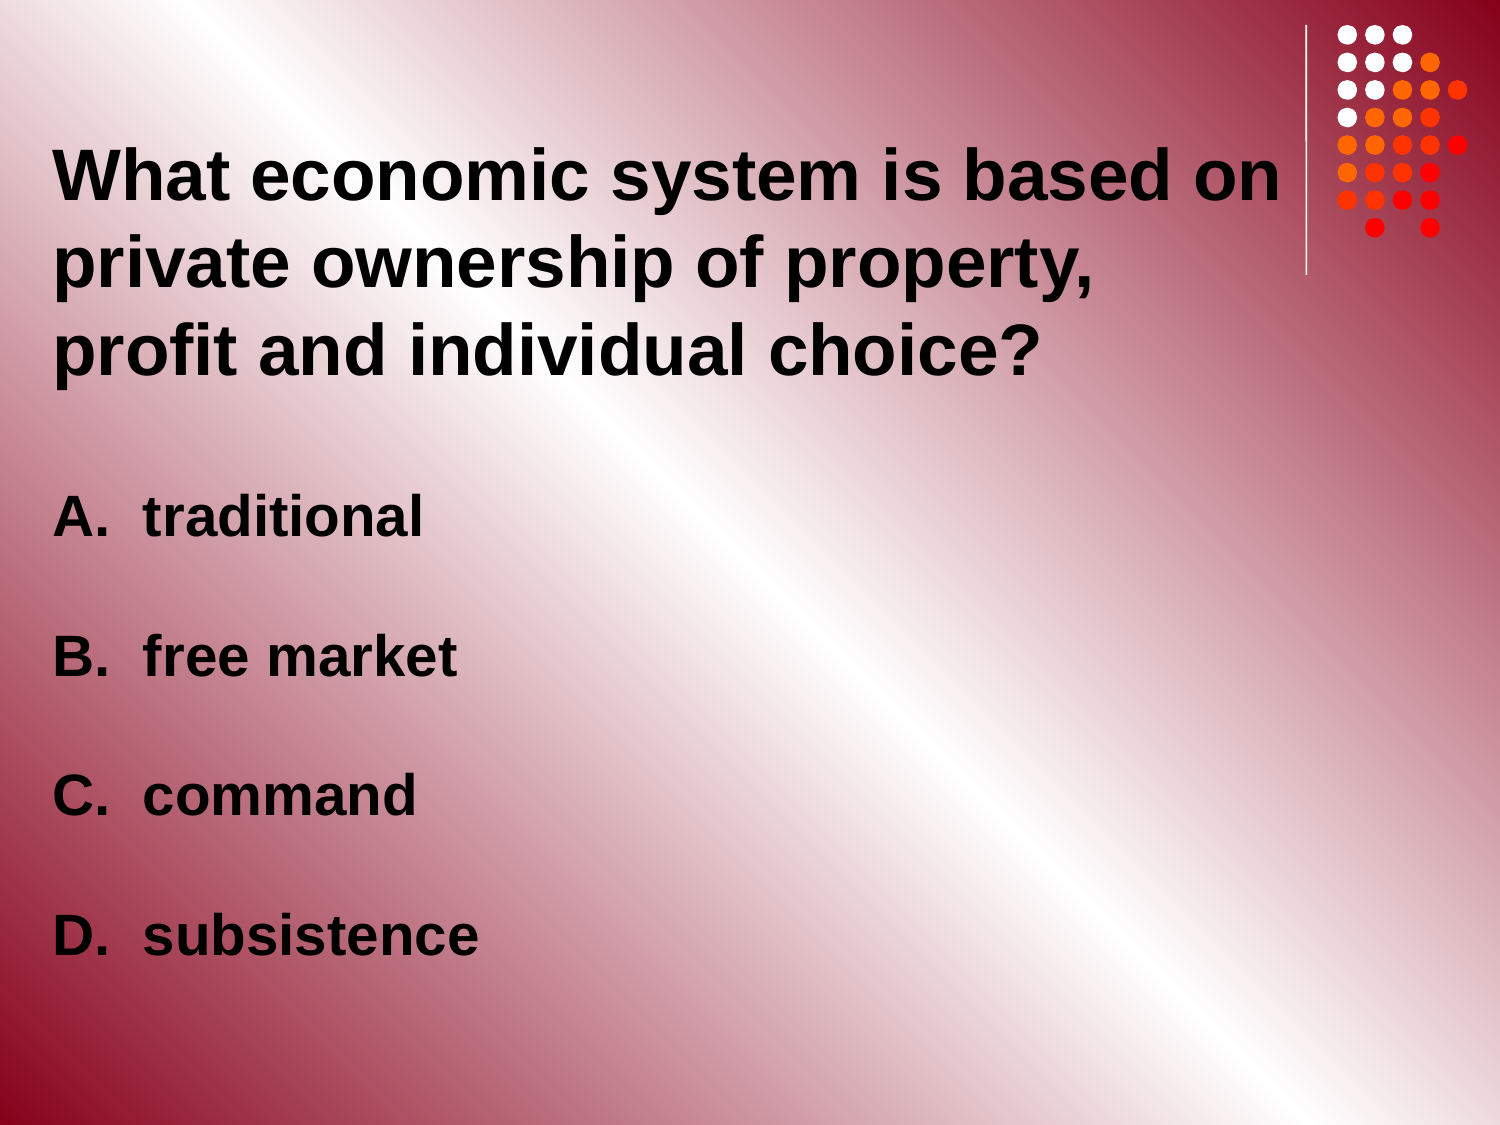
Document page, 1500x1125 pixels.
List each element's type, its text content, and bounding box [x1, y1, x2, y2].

text_box What economic system is based on private ownership of property, profit and individual choice? A. traditional B. free market C. command D. subsistence [37, 937, 1313, 1125]
